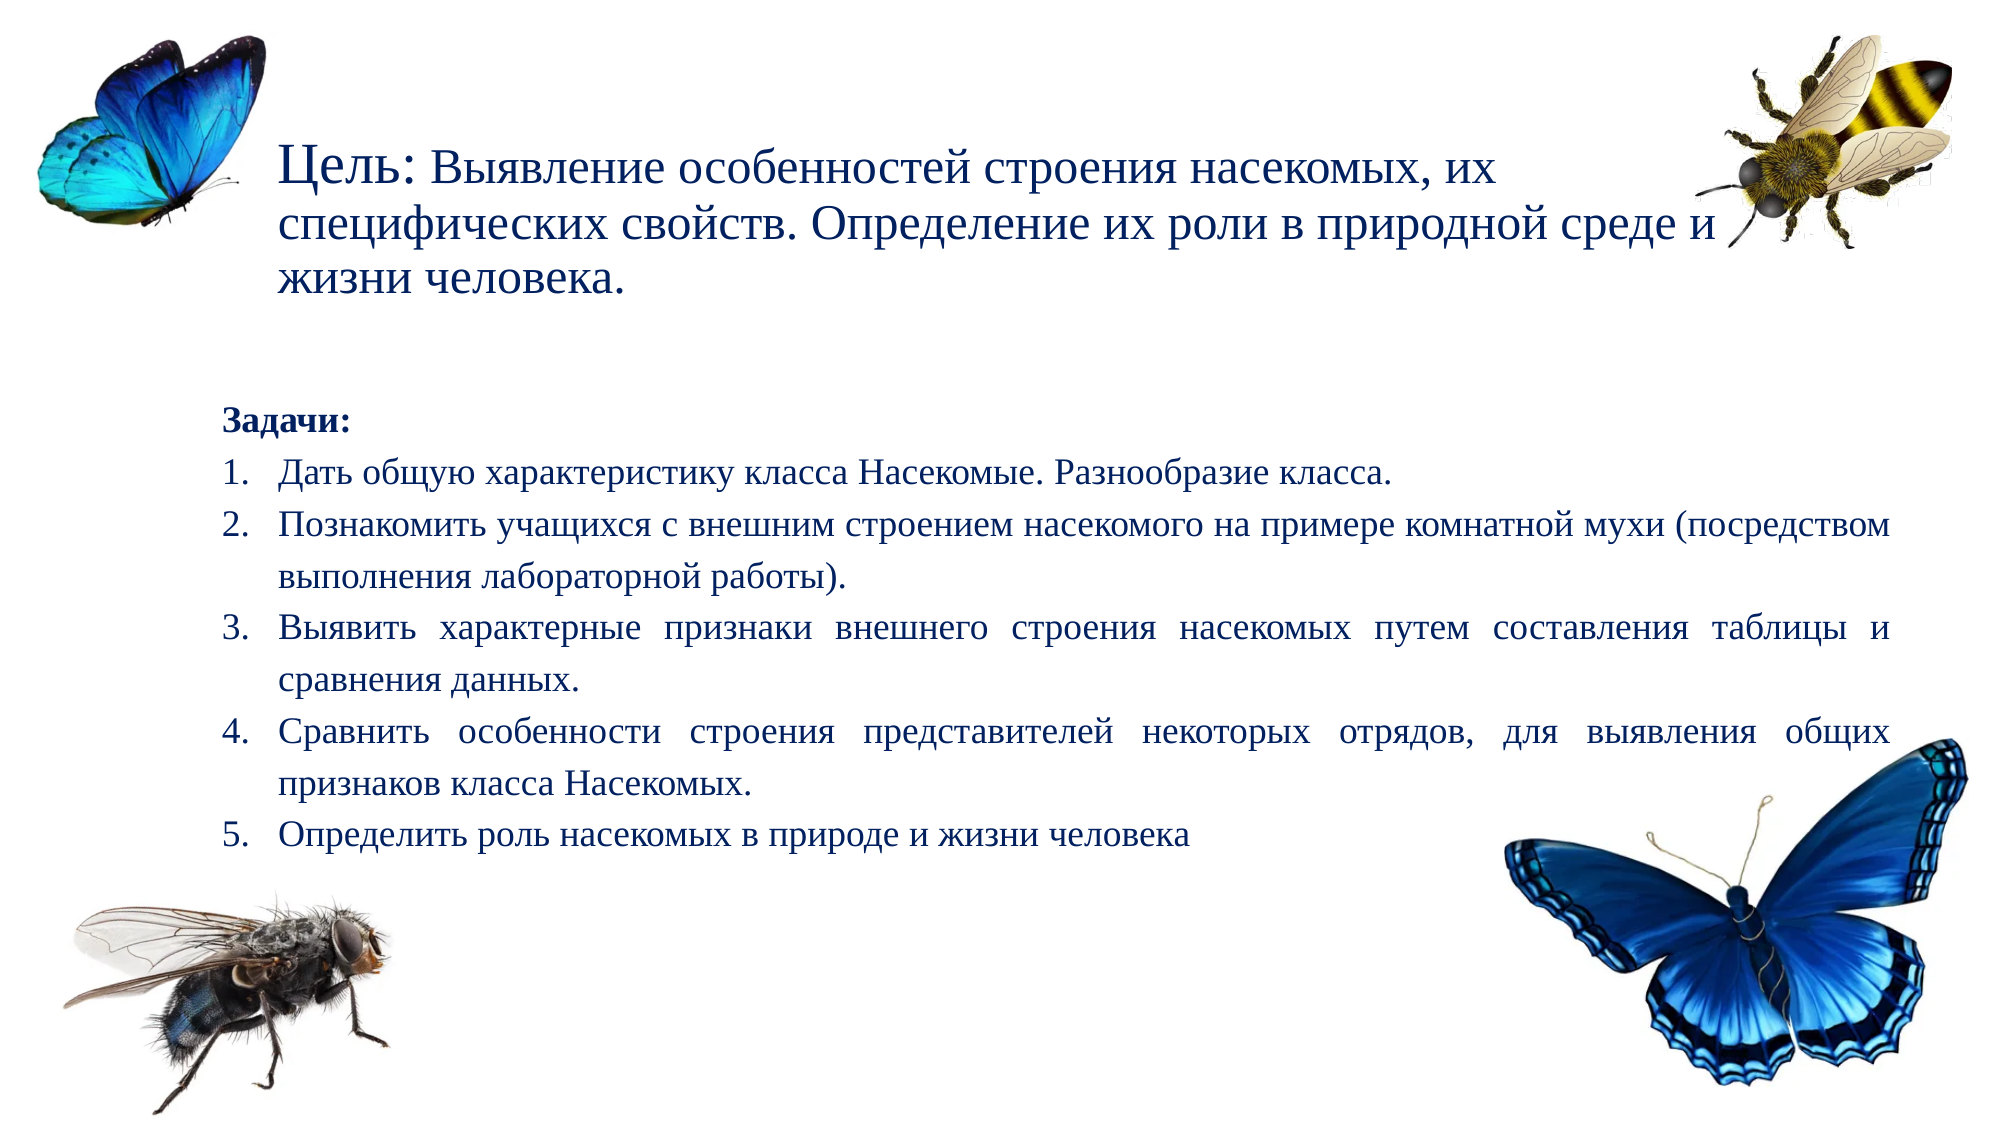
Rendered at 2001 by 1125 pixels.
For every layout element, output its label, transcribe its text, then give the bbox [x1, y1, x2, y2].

picture [20, 803, 470, 1125]
picture [1, 0, 304, 302]
picture [1504, 738, 1969, 1087]
picture [1695, 35, 1952, 249]
subtitle Цель: Выявление особенностей строения насекомых, их специфических свойств. Определение их роли в природной среде и жизни человека. [262, 125, 1852, 322]
text_box Задачи: Дать общую характеристику класса Насекомые. Разнообразие класса. Познакомить учащихся с внешним строением насекомого на примере комнатной мухи (посредством выполнения лабораторной работы). Выявить характерные признаки внешнего строения насекомых путем составления таблицы и сравнения данных. Сравнить особенности строения представителей некоторых отрядов, для выявления общих признаков класса Насекомых. Определить роль насекомых в природе и жизни человека [207, 381, 1908, 902]
